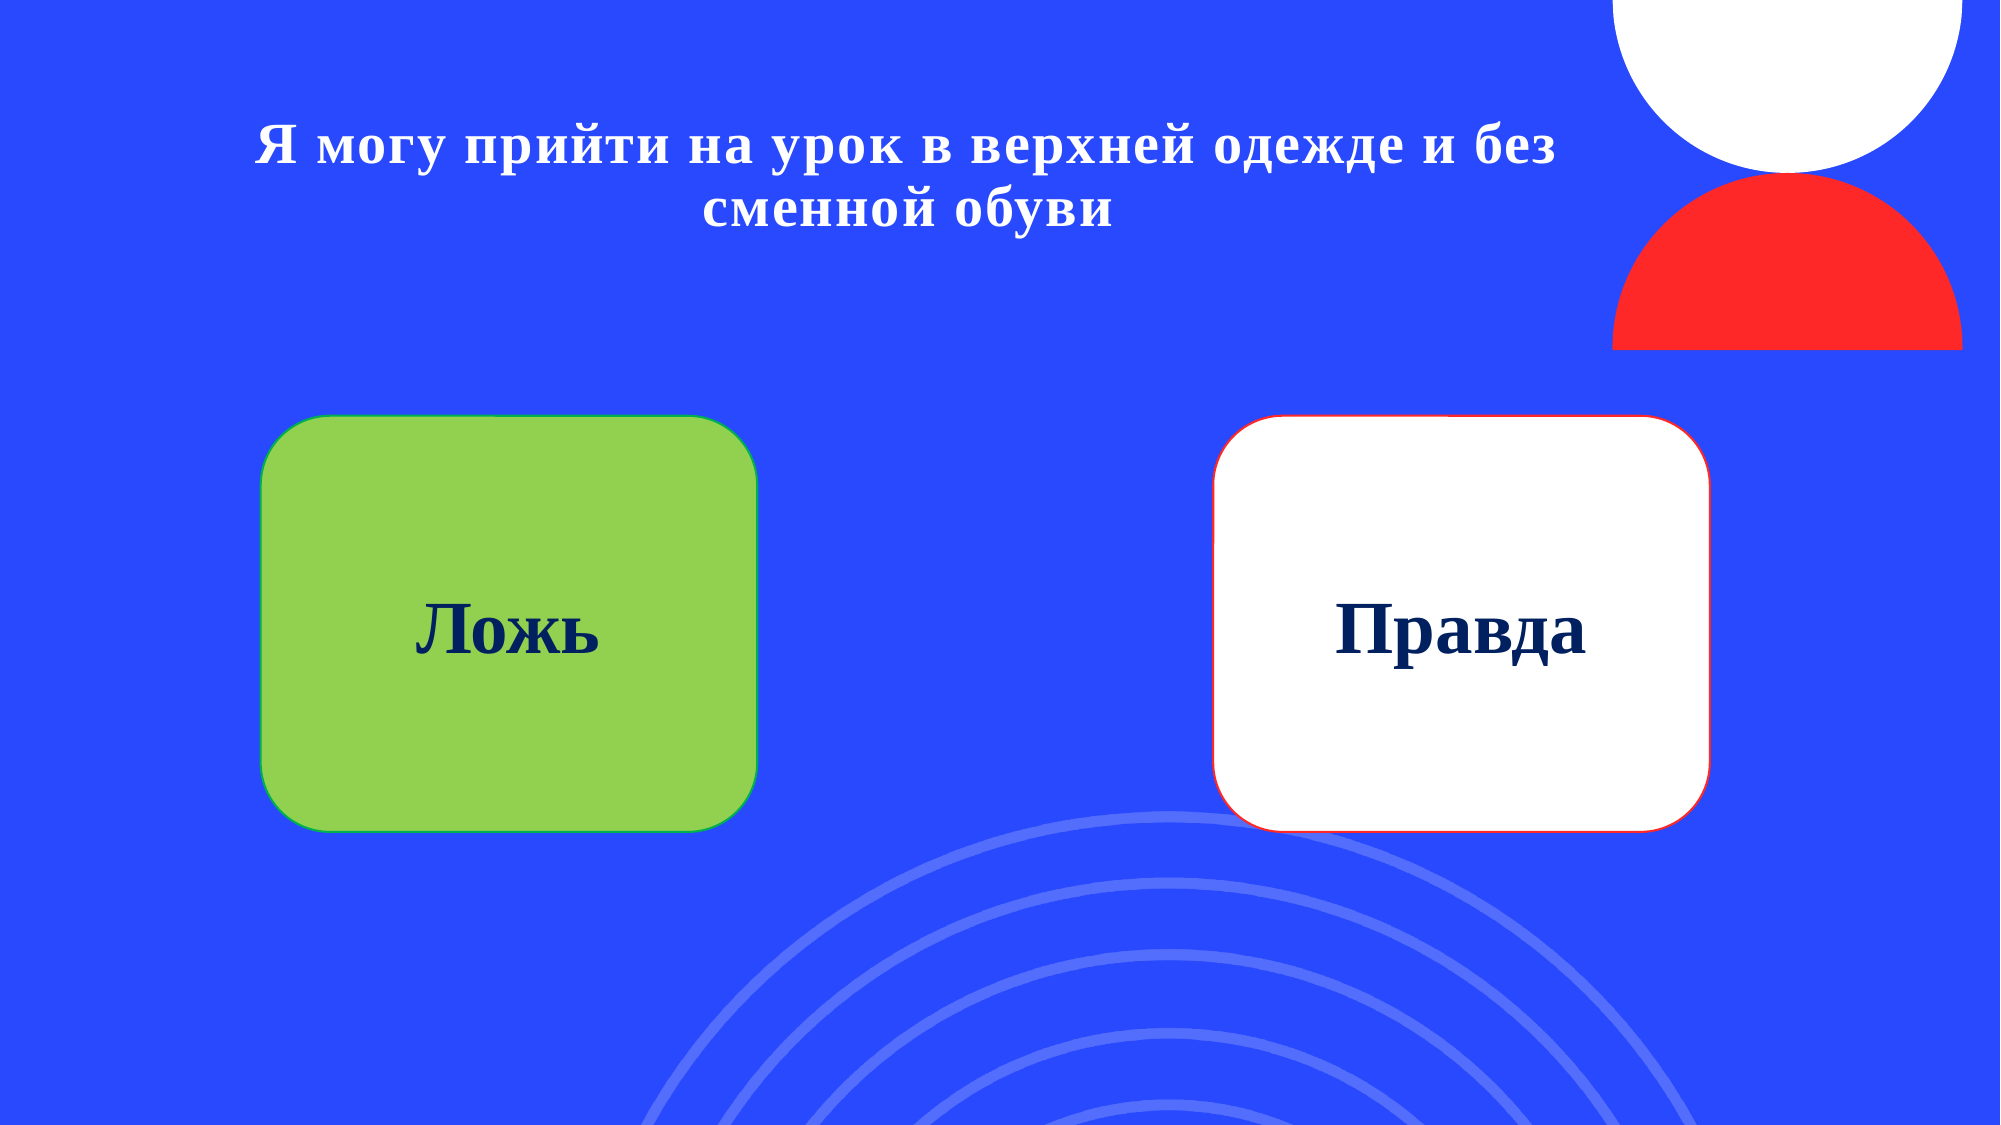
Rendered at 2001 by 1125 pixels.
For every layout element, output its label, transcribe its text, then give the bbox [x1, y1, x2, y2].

picture [567, 811, 1770, 1125]
title Я могу прийти на урок в верхней одежде и без сменной обуви [205, 113, 1610, 267]
text_box Ложь [259, 414, 759, 833]
text_box Правда [1212, 414, 1711, 833]
